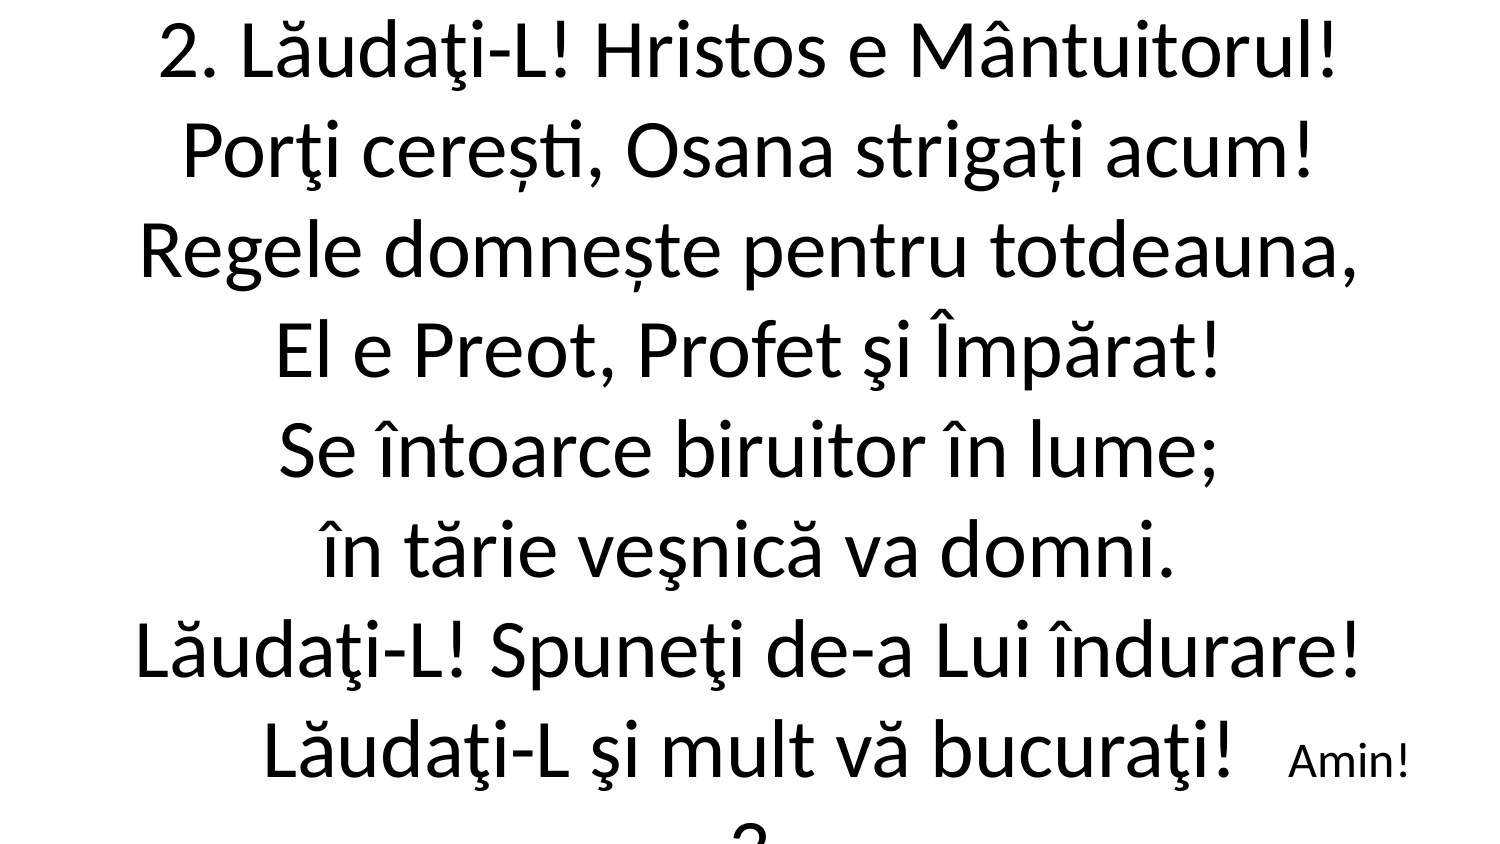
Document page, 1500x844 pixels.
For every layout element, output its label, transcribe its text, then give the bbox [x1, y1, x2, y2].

text_box Amin! [1273, 674, 1427, 795]
text_box 2. Lăudaţi-L! Hristos e Mântuitorul! Porţi cerești, Osana strigați acum! Regele domnește pentru totdeauna, El e Preot, Profet şi Împărat! Se întoarce biruitor în lume; în tărie veşnică va domni. Lăudaţi-L! Spuneţi de-a Lui îndurare! Lăudaţi-L şi mult vă bucuraţi! 3 [119, 0, 1381, 844]
